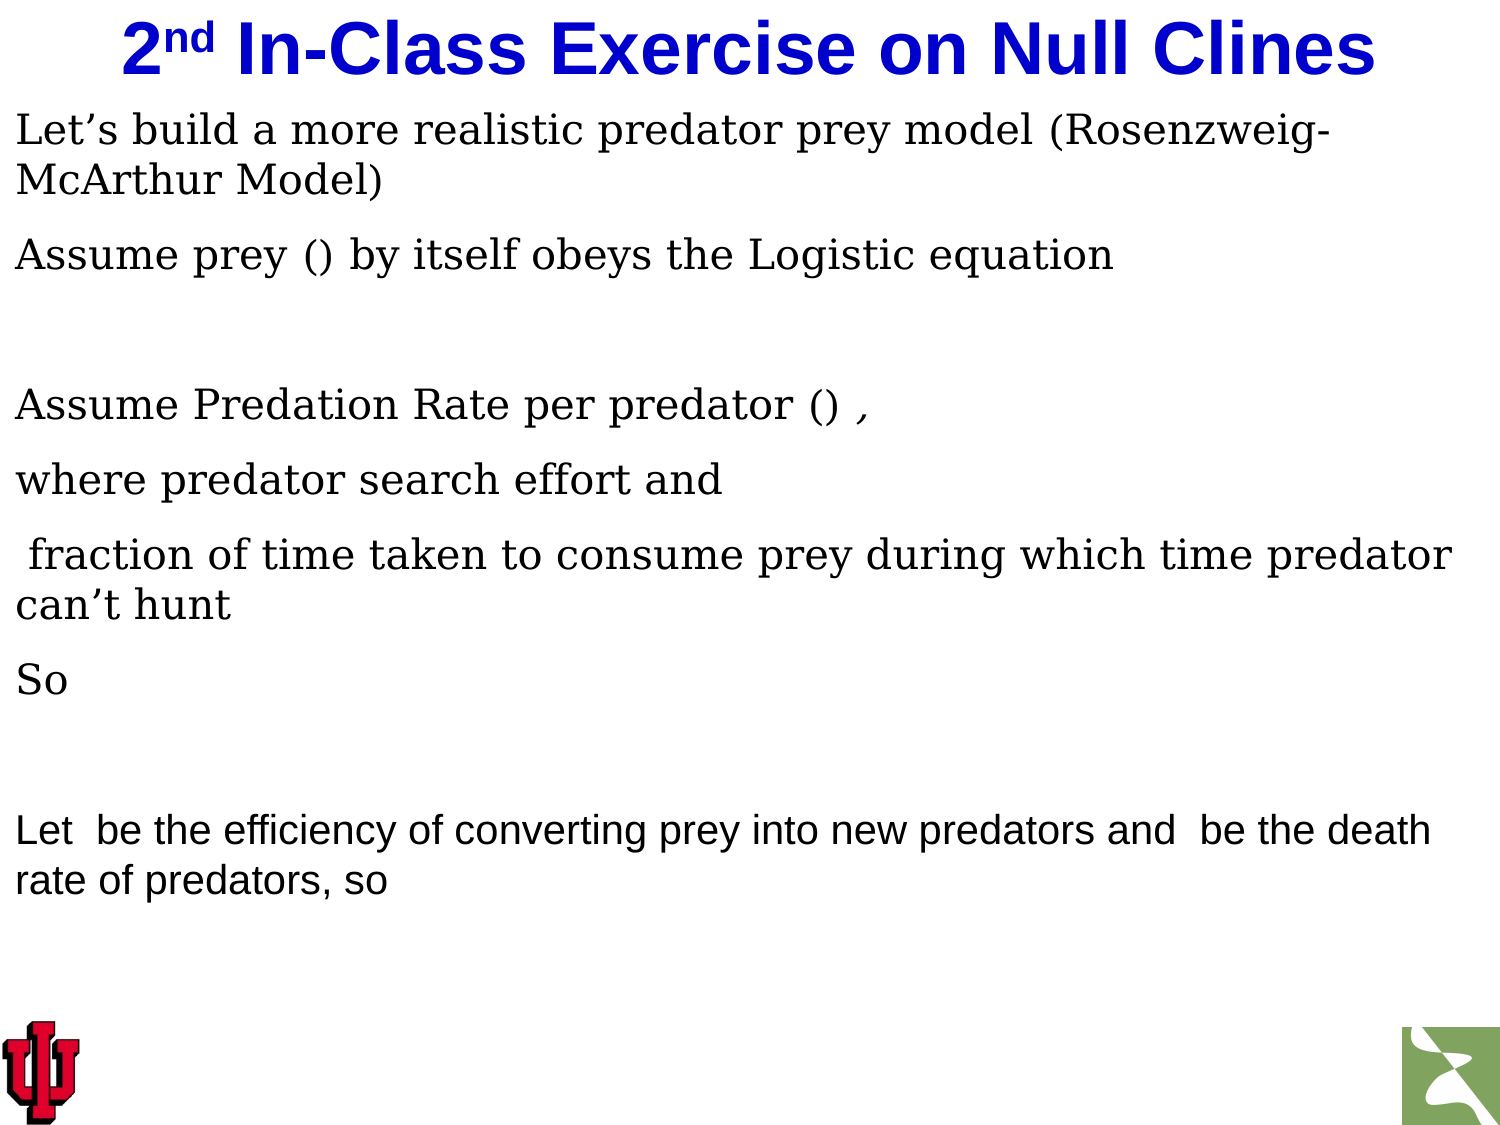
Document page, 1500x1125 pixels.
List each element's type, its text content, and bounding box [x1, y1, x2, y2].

picture [0, 1020, 80, 1125]
title 2nd In-Class Exercise on Null Clines [0, 0, 1500, 90]
picture [1402, 1027, 1500, 1125]
